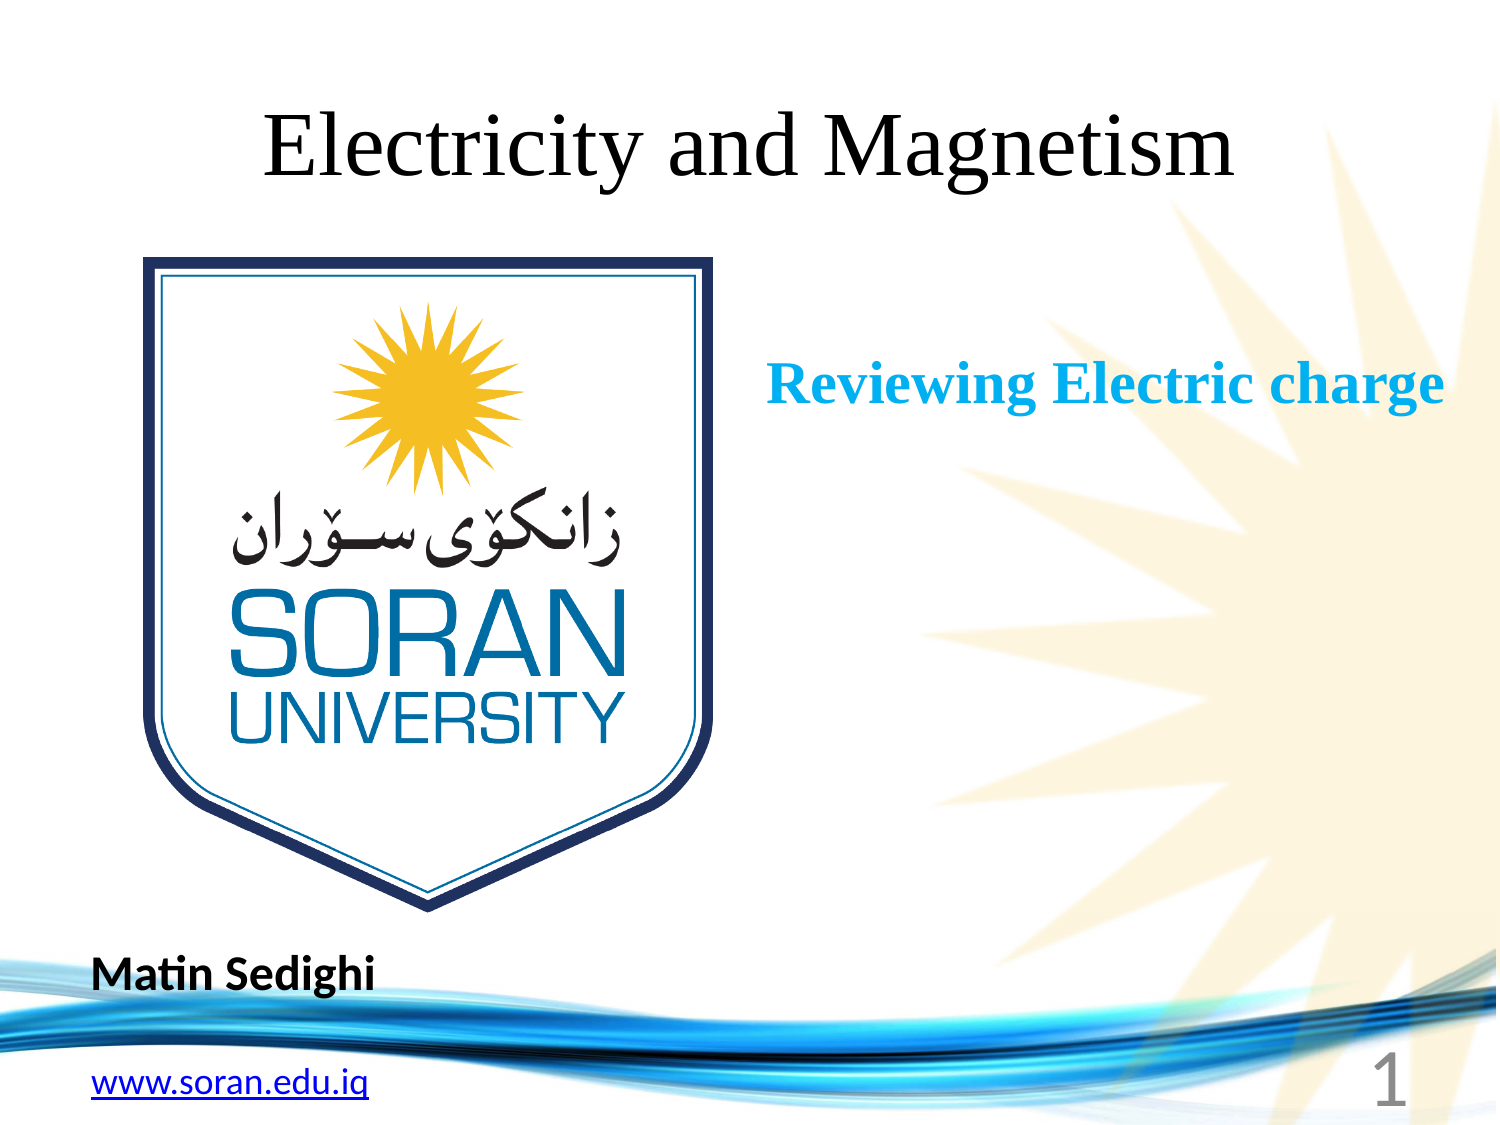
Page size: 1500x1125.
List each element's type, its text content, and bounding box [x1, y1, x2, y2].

slide_number 1 [1074, 1042, 1425, 1103]
list Reviewing Electric charge [737, 275, 1475, 424]
picture [0, 99, 1500, 1125]
title Electricity and Magnetism [75, 45, 1425, 233]
picture [143, 257, 713, 912]
list Matin Sedighi [75, 912, 738, 1008]
